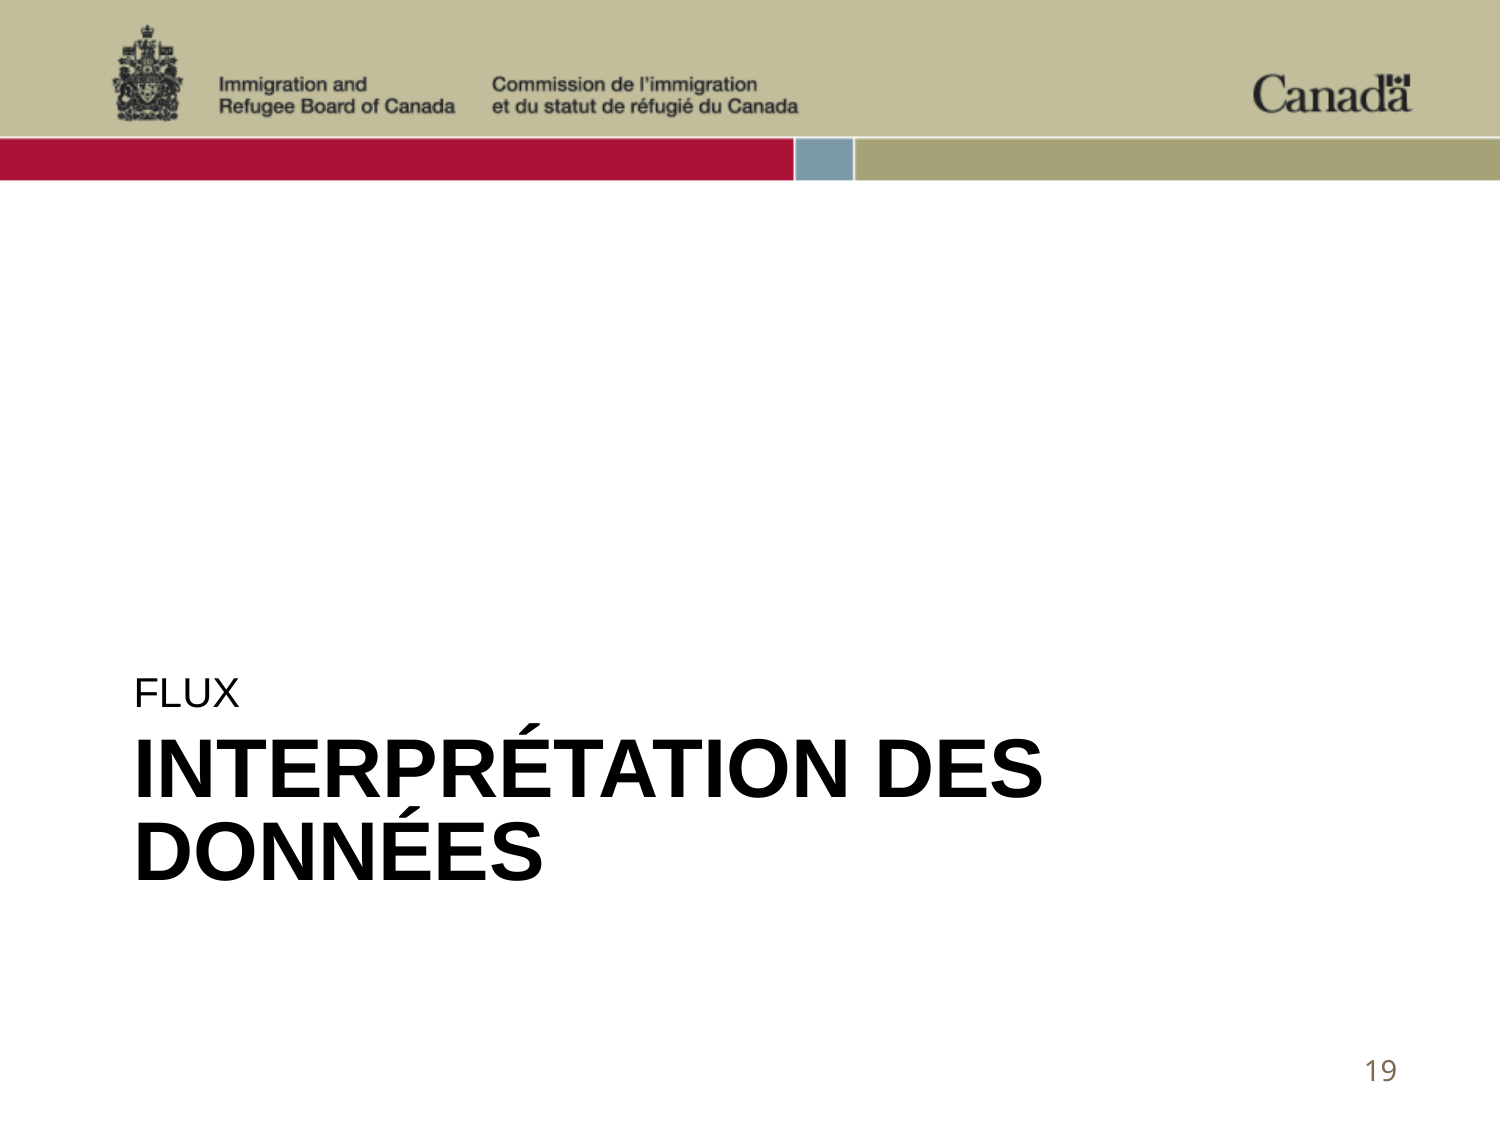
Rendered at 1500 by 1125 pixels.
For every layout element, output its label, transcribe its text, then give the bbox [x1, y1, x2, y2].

title INTERPRÉTATION DES DONNÉES [118, 723, 1394, 947]
list FLUX [118, 476, 1394, 723]
slide_number 19 [1099, 1024, 1413, 1101]
picture [0, 0, 1500, 1125]
